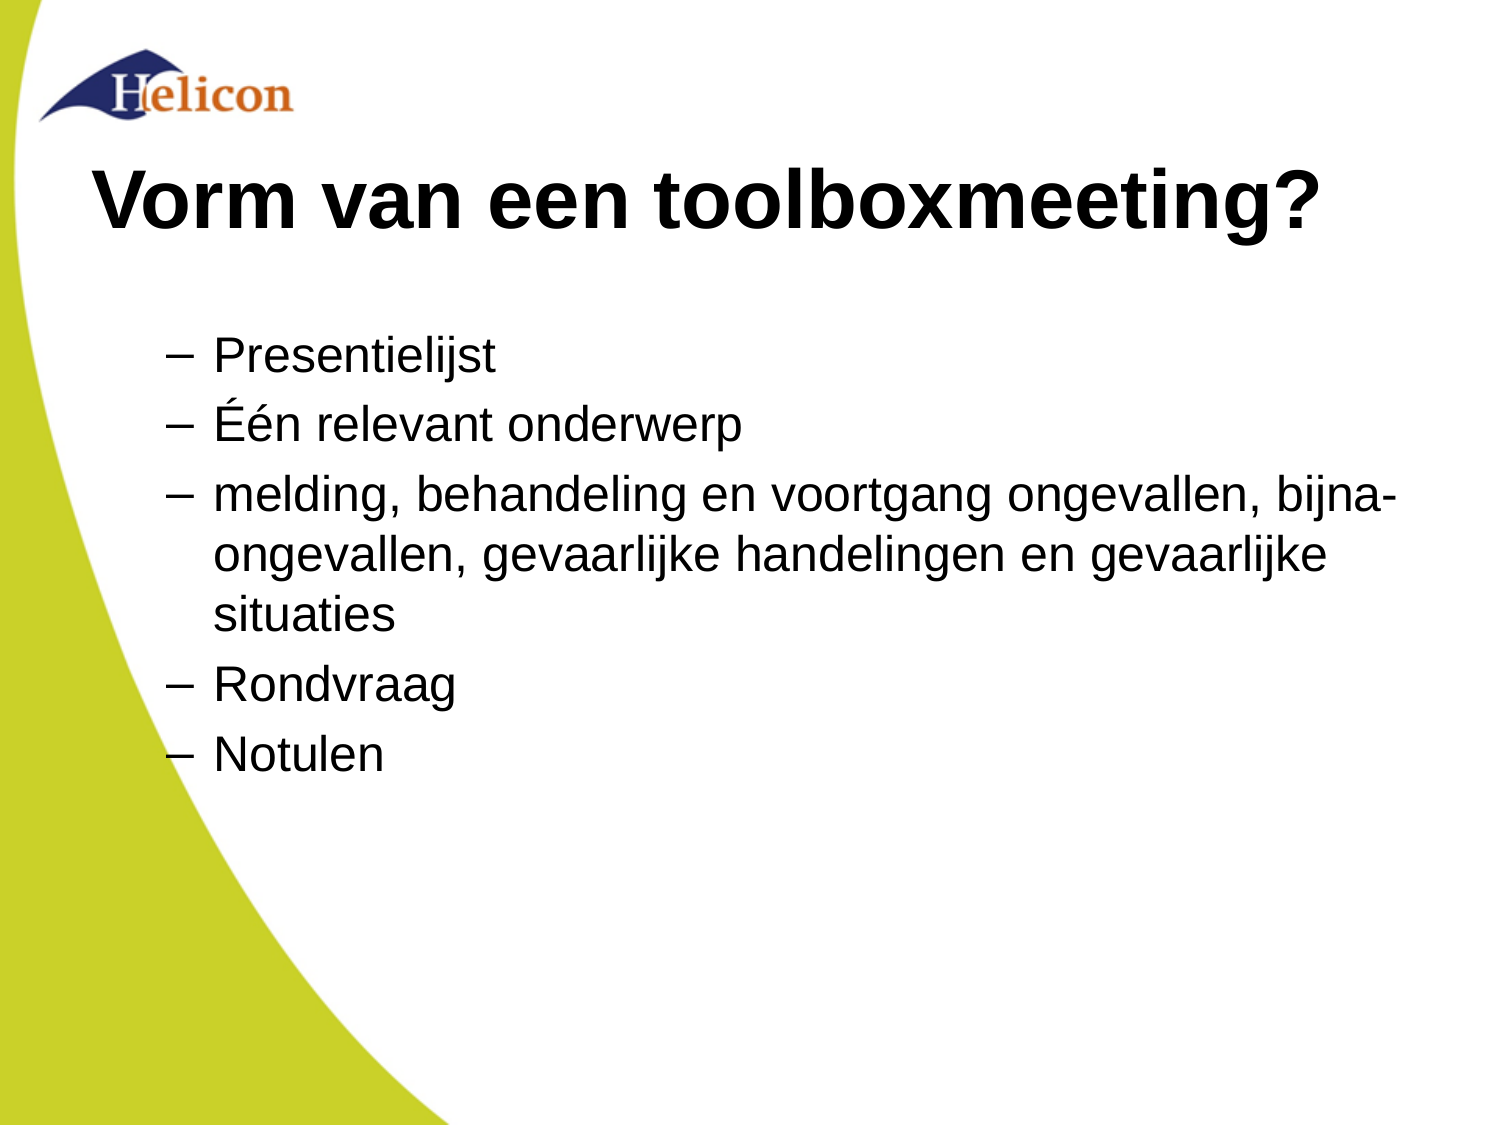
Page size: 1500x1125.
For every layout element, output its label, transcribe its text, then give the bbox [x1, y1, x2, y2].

title Vorm van een toolboxmeeting? [76, 101, 1427, 290]
list Presentielijst Één relevant onderwerp melding, behandeling en voortgang ongevallen, bijna-ongevallen, gevaarlijke handelingen en gevaarlijke situaties Rondvraag Notulen [76, 314, 1427, 1057]
picture [0, 0, 1500, 1125]
